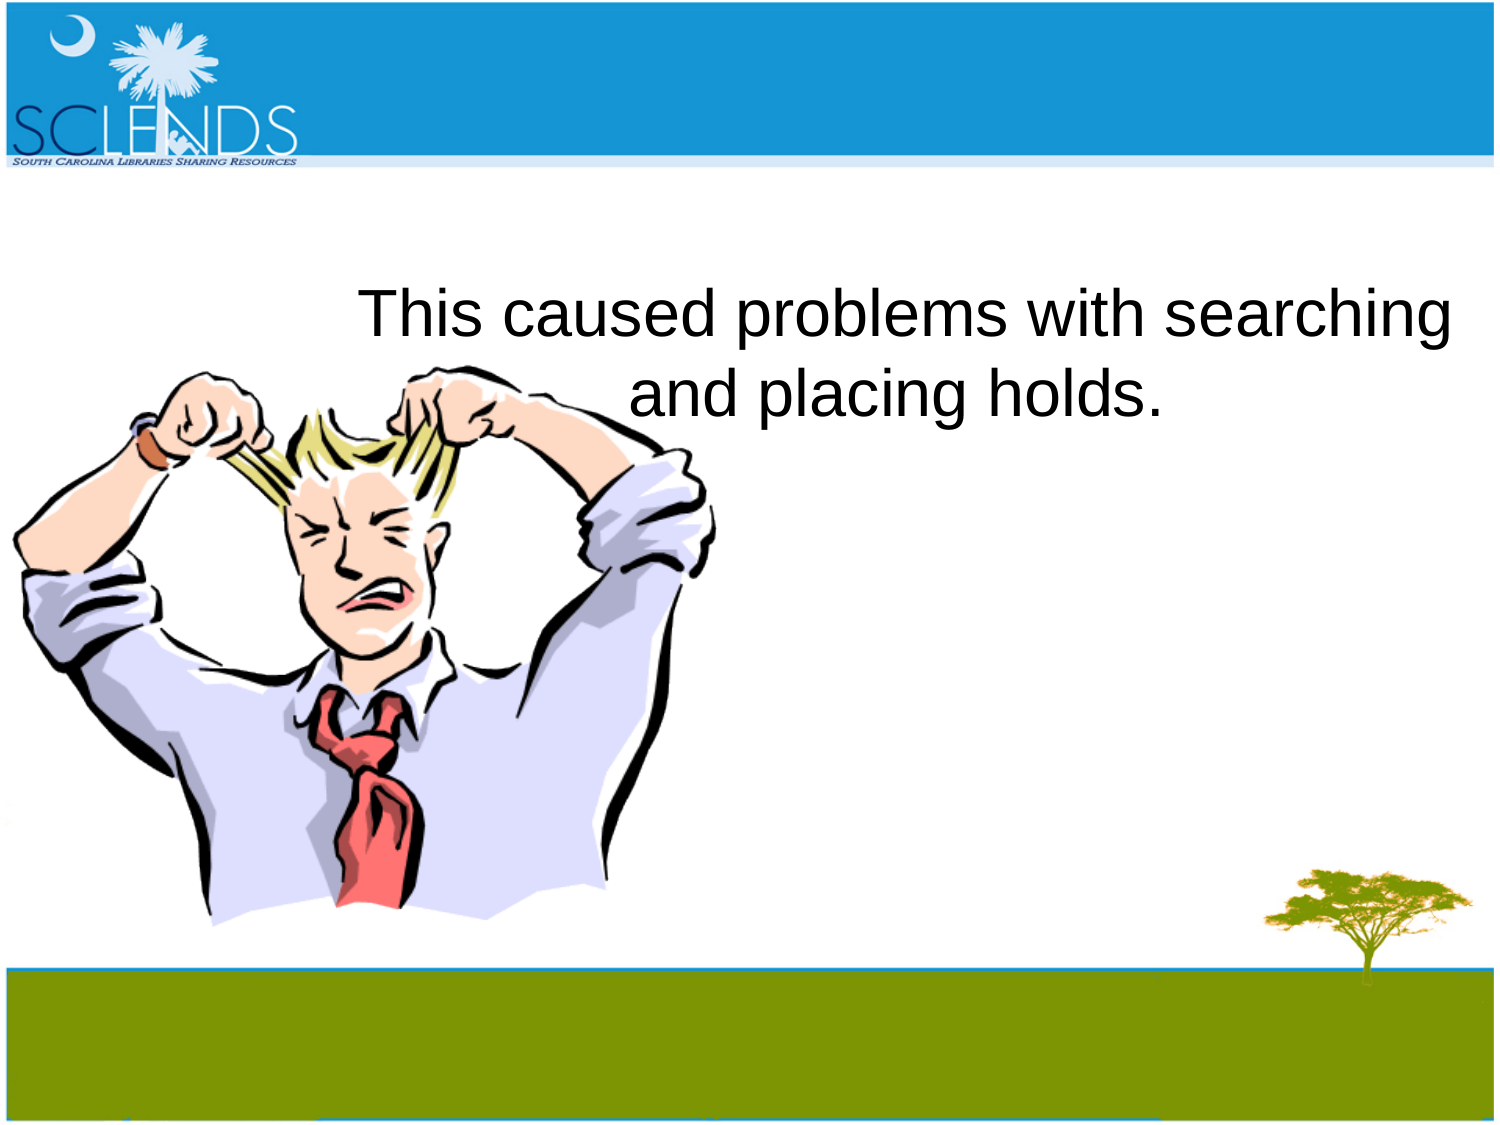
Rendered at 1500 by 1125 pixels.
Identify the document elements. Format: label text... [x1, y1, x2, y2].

picture [0, 0, 1500, 1125]
subtitle This caused problems with searching and placing holds. [312, 262, 1500, 900]
